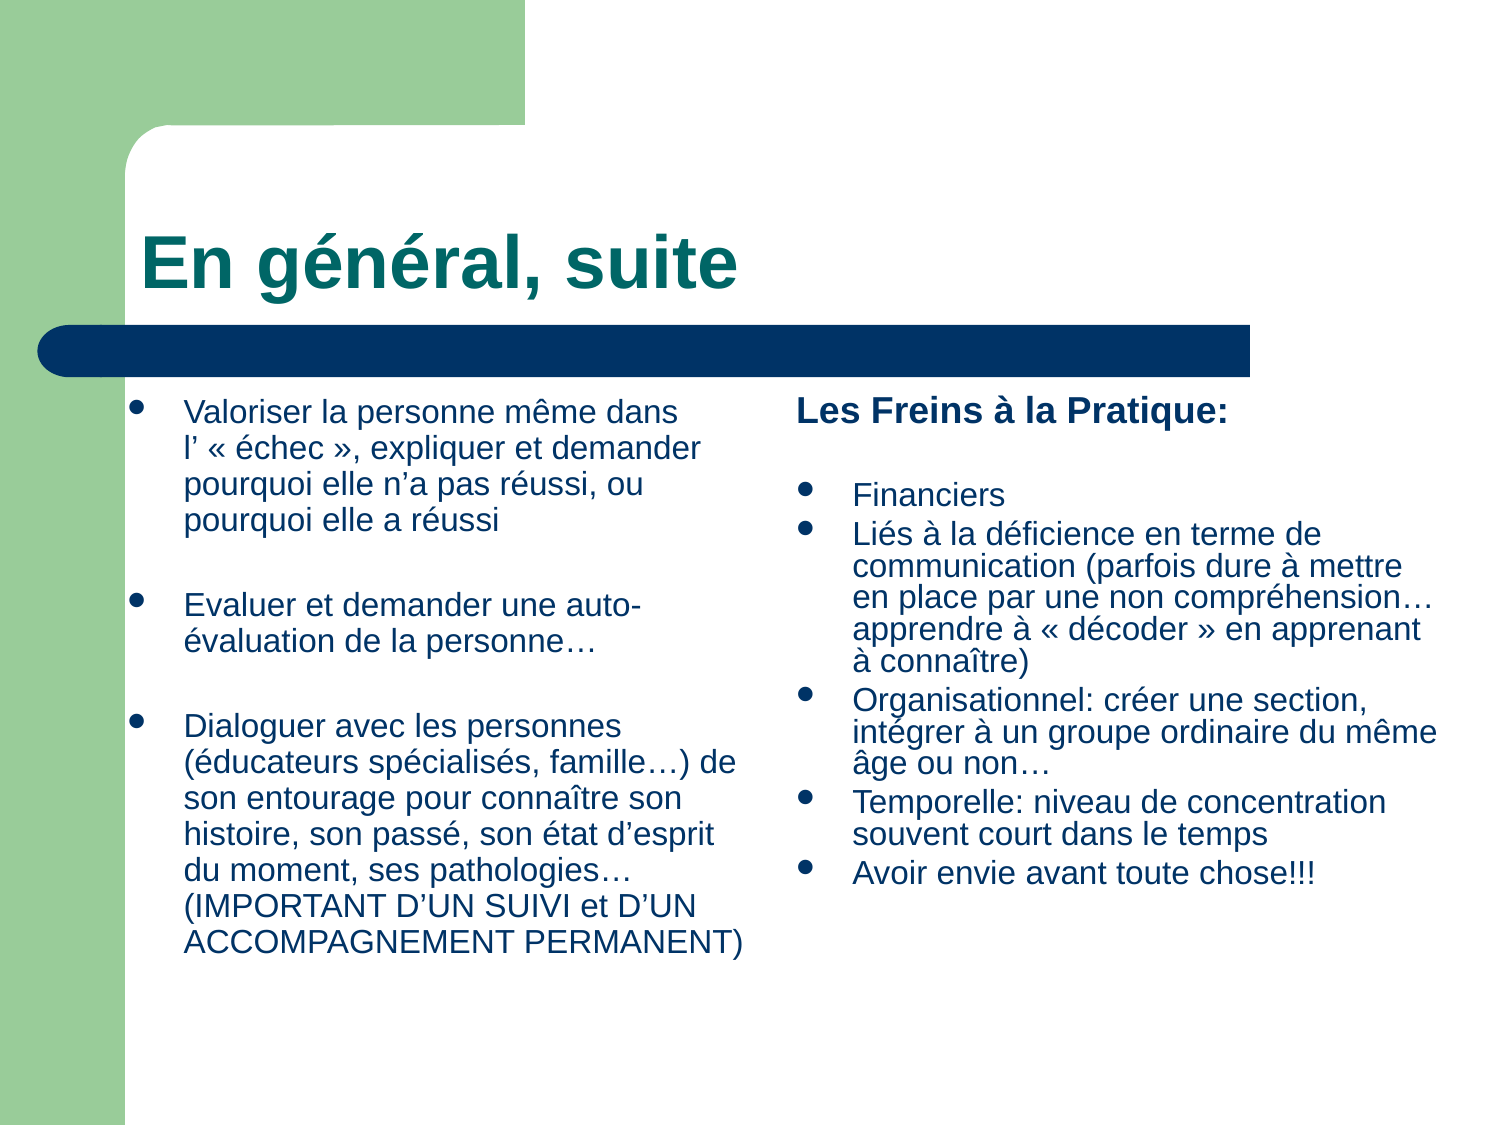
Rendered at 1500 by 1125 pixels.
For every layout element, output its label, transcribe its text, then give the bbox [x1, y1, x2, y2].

title En général, suite [125, 125, 1425, 313]
list Valoriser la personne même dans l’ « échec », expliquer et demander pourquoi elle n’a pas réussi, ou pourquoi elle a réussi Evaluer et demander une auto-évaluation de la personne… Dialoguer avec les personnes (éducateurs spécialisés, famille…) de son entourage pour connaître son histoire, son passé, son état d’esprit du moment, ses pathologies… (IMPORTANT D’UN SUIVI et D’UN ACCOMPAGNEMENT PERMANENT) [112, 387, 761, 1125]
list Les Freins à la Pratique: Financiers Liés à la déficience en terme de communication (parfois dure à mettre en place par une non compréhension… apprendre à « décoder » en apprenant à connaître) Organisationnel: créer une section, intégrer à un groupe ordinaire du même âge ou non… Temporelle: niveau de concentration souvent court dans le temps Avoir envie avant toute chose!!! [781, 387, 1459, 1012]
